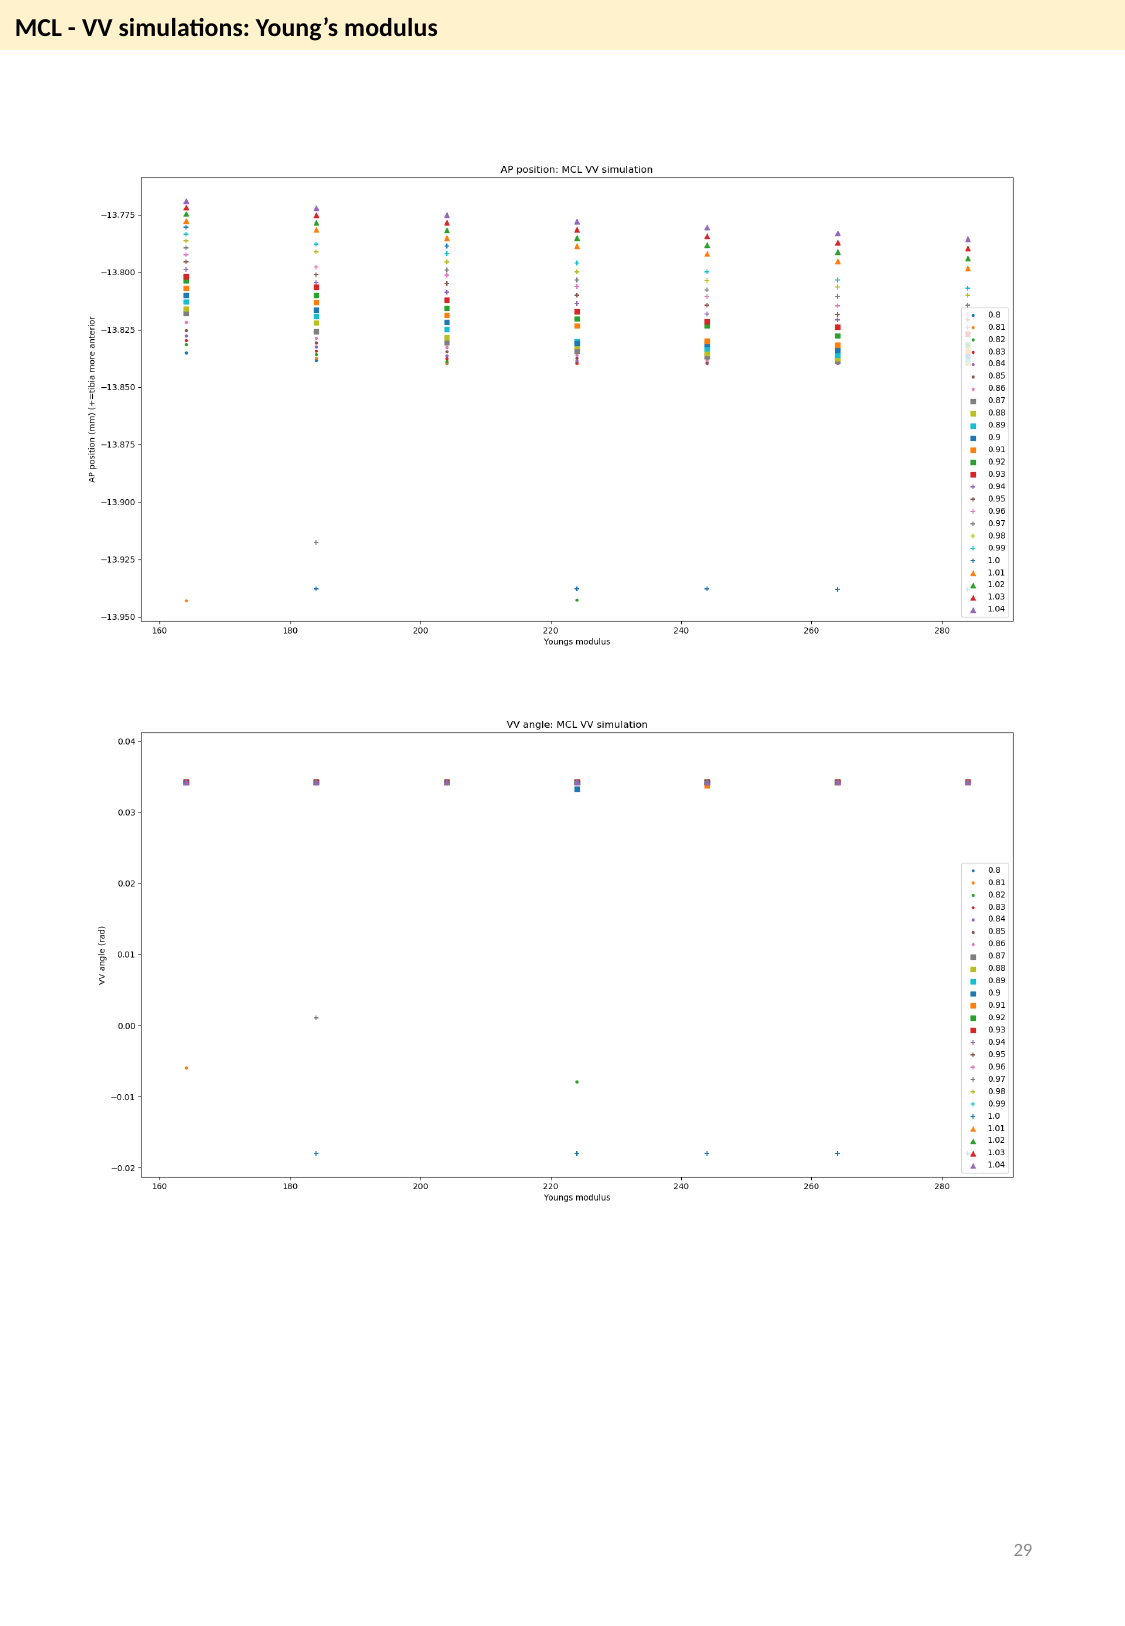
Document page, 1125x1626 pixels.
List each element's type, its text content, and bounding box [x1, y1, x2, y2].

picture [0, 108, 1125, 1240]
text_box [0, 0, 1125, 51]
slide_number 29 [794, 1506, 1048, 1593]
text_box MCL - VV simulations: Young’s modulus [0, 3, 785, 50]
